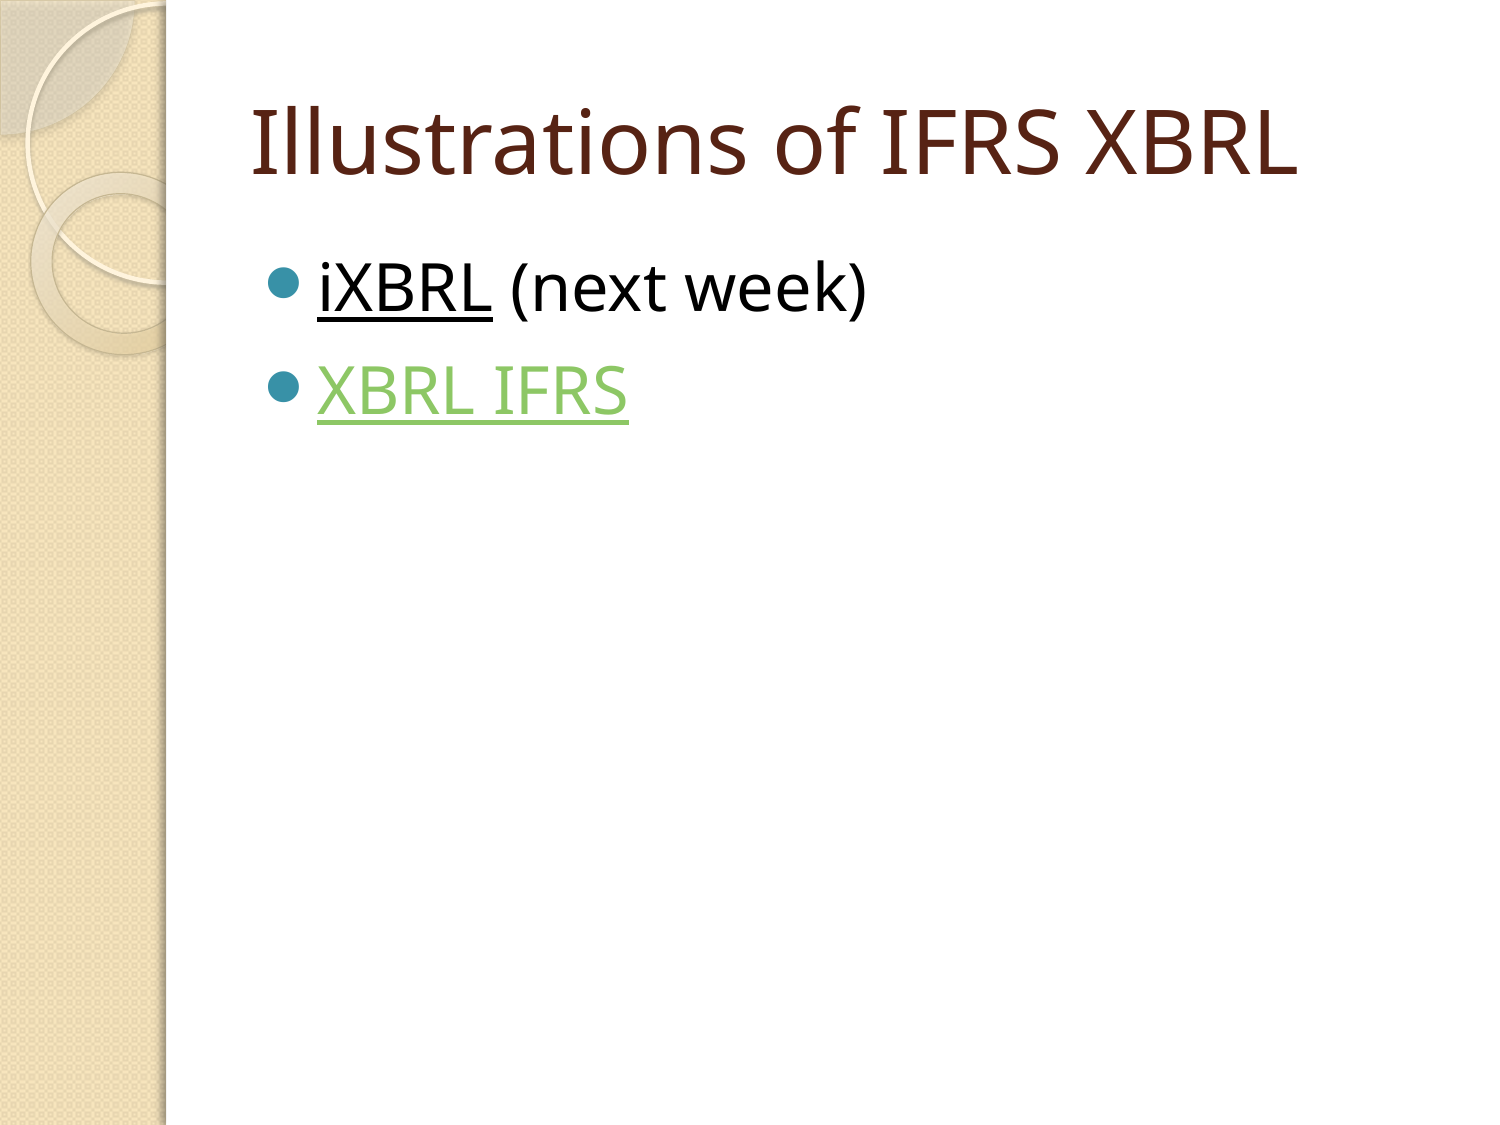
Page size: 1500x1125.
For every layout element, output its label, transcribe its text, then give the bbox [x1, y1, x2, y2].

title Illustrations of IFRS XBRL [235, 45, 1466, 233]
list iXBRL (next week) XBRL IFRS [235, 237, 1466, 1025]
